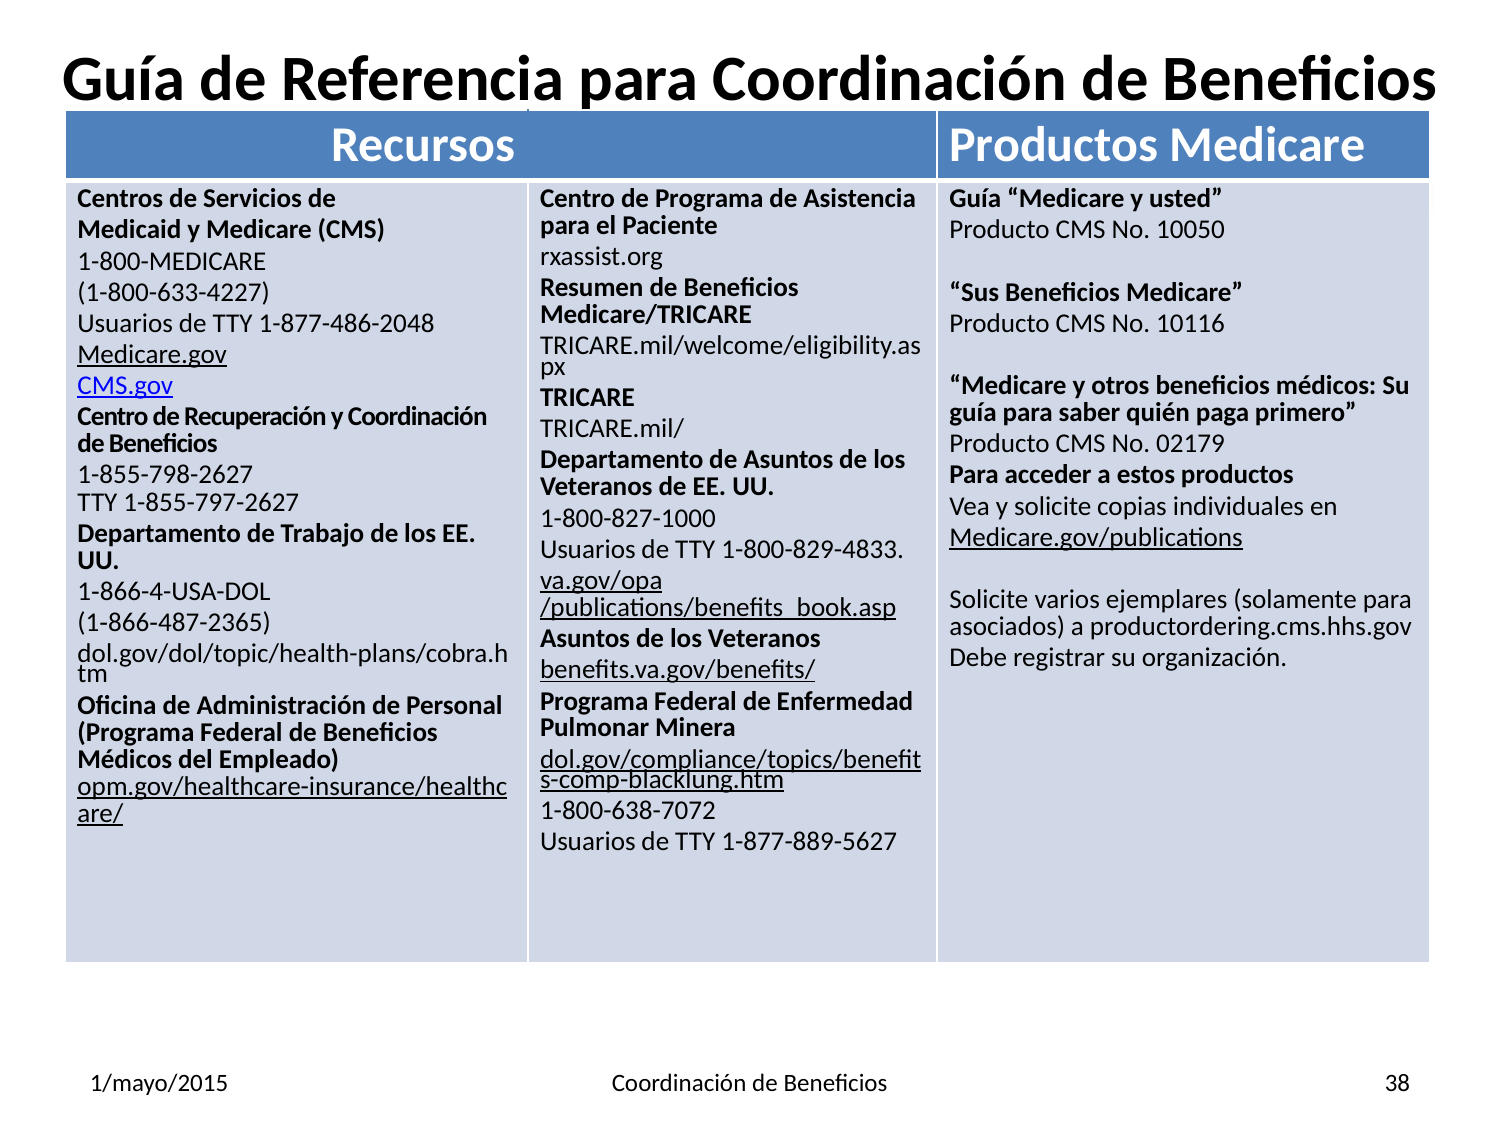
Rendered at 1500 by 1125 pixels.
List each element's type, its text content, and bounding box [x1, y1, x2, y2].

table_cell Centro de Programa de Asistencia para el Paciente rxassist.org Resumen de Beneficios Medicare/TRICARE TRICARE.mil/welcome/eligibility.aspx TRICARE TRICARE.mil/ Departamento de Asuntos de los Veteranos de EE. UU. 1-800-827-1000 Usuarios de TTY 1-800-829-4833. va.gov/opa/publications/benefits_book.asp Asuntos de los Veteranos benefits.va.gov/benefits/ Programa Federal de Enfermedad Pulmonar Minera dol.gov/compliance/topics/benefits-comp-blacklung.htm 1-800-638-7072 Usuarios de TTY 1-877-889-5627 [529, 183, 936, 962]
slide_number 1/mayo/2015 [75, 1062, 425, 1100]
title Guía de Referencia para Coordinación de Beneficios [0, 0, 1500, 150]
table_header Productos Medicare [938, 111, 1429, 178]
footer Coordinación de Beneficios [425, 1062, 1074, 1100]
slide_number 38 [1074, 1062, 1425, 1100]
picture [0, 150, 1500, 1125]
table_header Recursos [529, 111, 936, 178]
table_cell Guía “Medicare y usted” Producto CMS No. 10050 “Sus Beneficios Medicare” Producto CMS No. 10116 “Medicare y otros beneficios médicos: Su guía para saber quién paga primero” Producto CMS No. 02179 Para acceder a estos productos Vea y solicite copias individuales en Medicare.gov/publications Solicite varios ejemplares (solamente para asociados) a productordering.cms.hhs.gov Debe registrar su organización. [938, 183, 1429, 962]
table_header Recursos [66, 111, 527, 178]
table_cell Centros de Servicios de Medicaid y Medicare (CMS) 1-800-MEDICARE (1-800-633-4227) Usuarios de TTY 1-877-486-2048 Medicare.gov CMS.gov Centro de Recuperación y Coordinación de Beneficios 1-855-798-2627 TTY 1-855-797-2627 Departamento de Trabajo de los EE. UU. 1‑866-4-USA-DOL (1‑866‑487-2365) dol.gov/dol/topic/health-plans/cobra.htm Oficina de Administración de Personal (Programa Federal de Beneficios Médicos del Empleado) opm.gov/healthcare-insurance/healthcare/ [66, 183, 527, 962]
